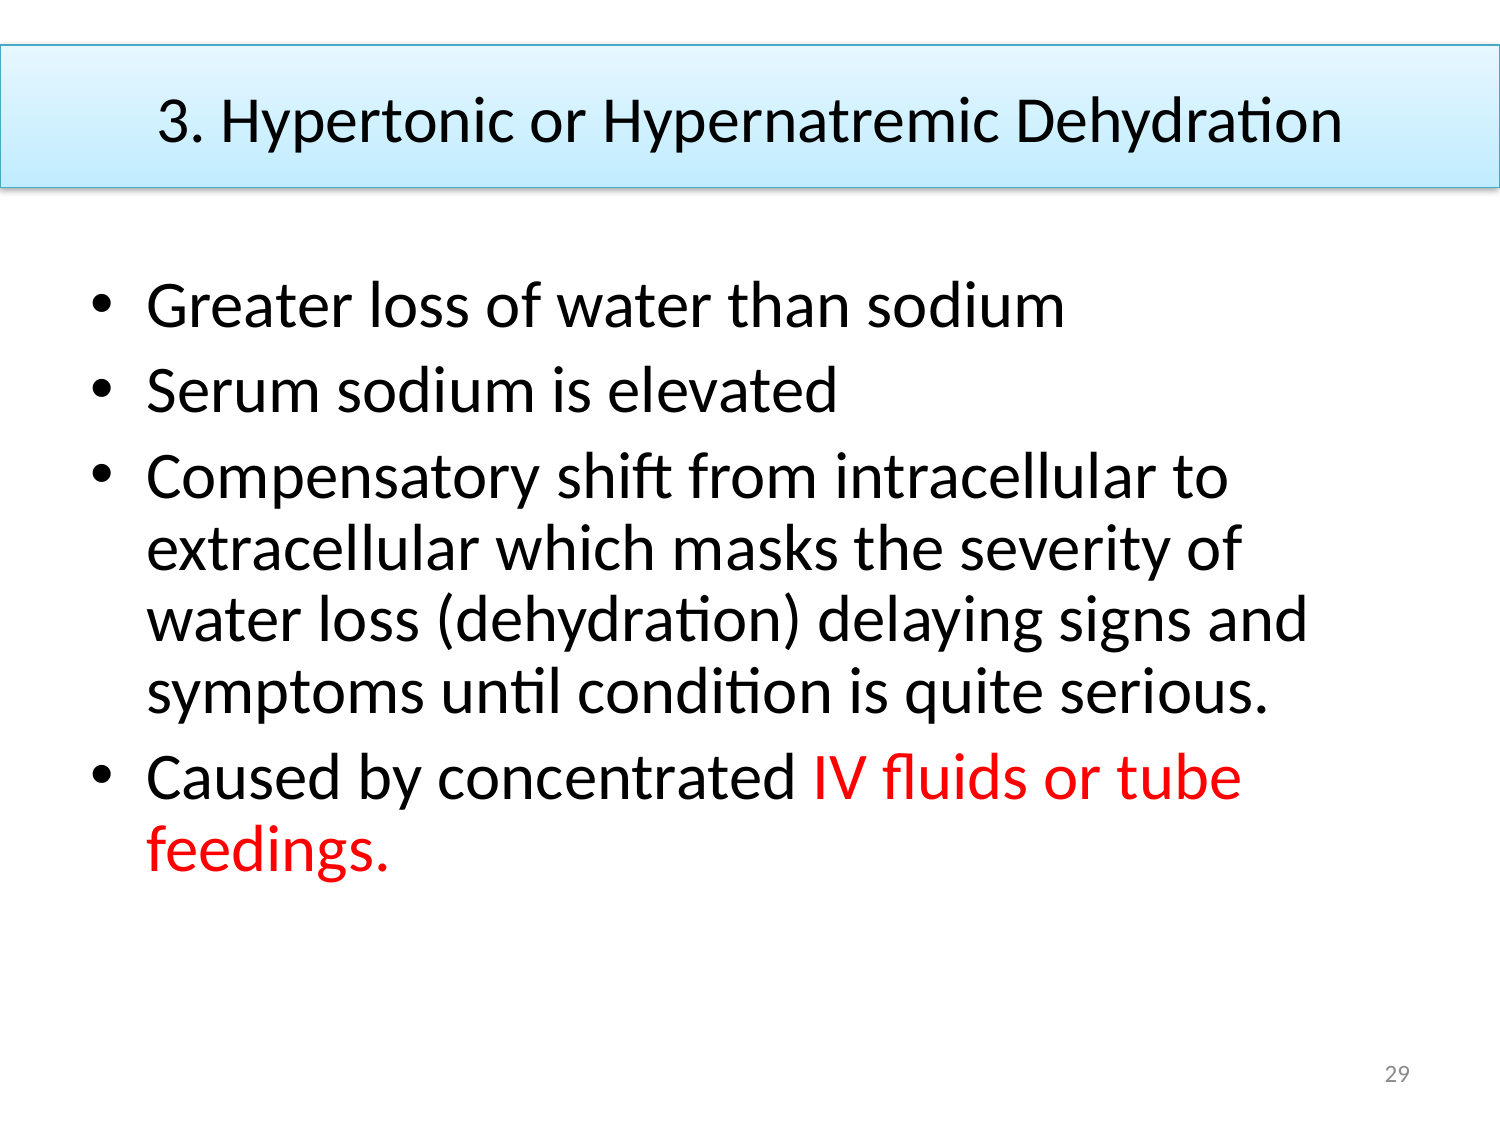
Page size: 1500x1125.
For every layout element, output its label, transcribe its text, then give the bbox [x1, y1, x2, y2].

list Greater loss of water than sodium Serum sodium is elevated Compensatory shift from intracellular to extracellular which masks the severity of water loss (dehydration) delaying signs and symptoms until condition is quite serious. Caused by concentrated IV fluids or tube feedings. [75, 262, 1425, 1005]
title 3. Hypertonic or Hypernatremic Dehydration [0, 44, 1500, 188]
slide_number 29 [1074, 1042, 1425, 1103]
